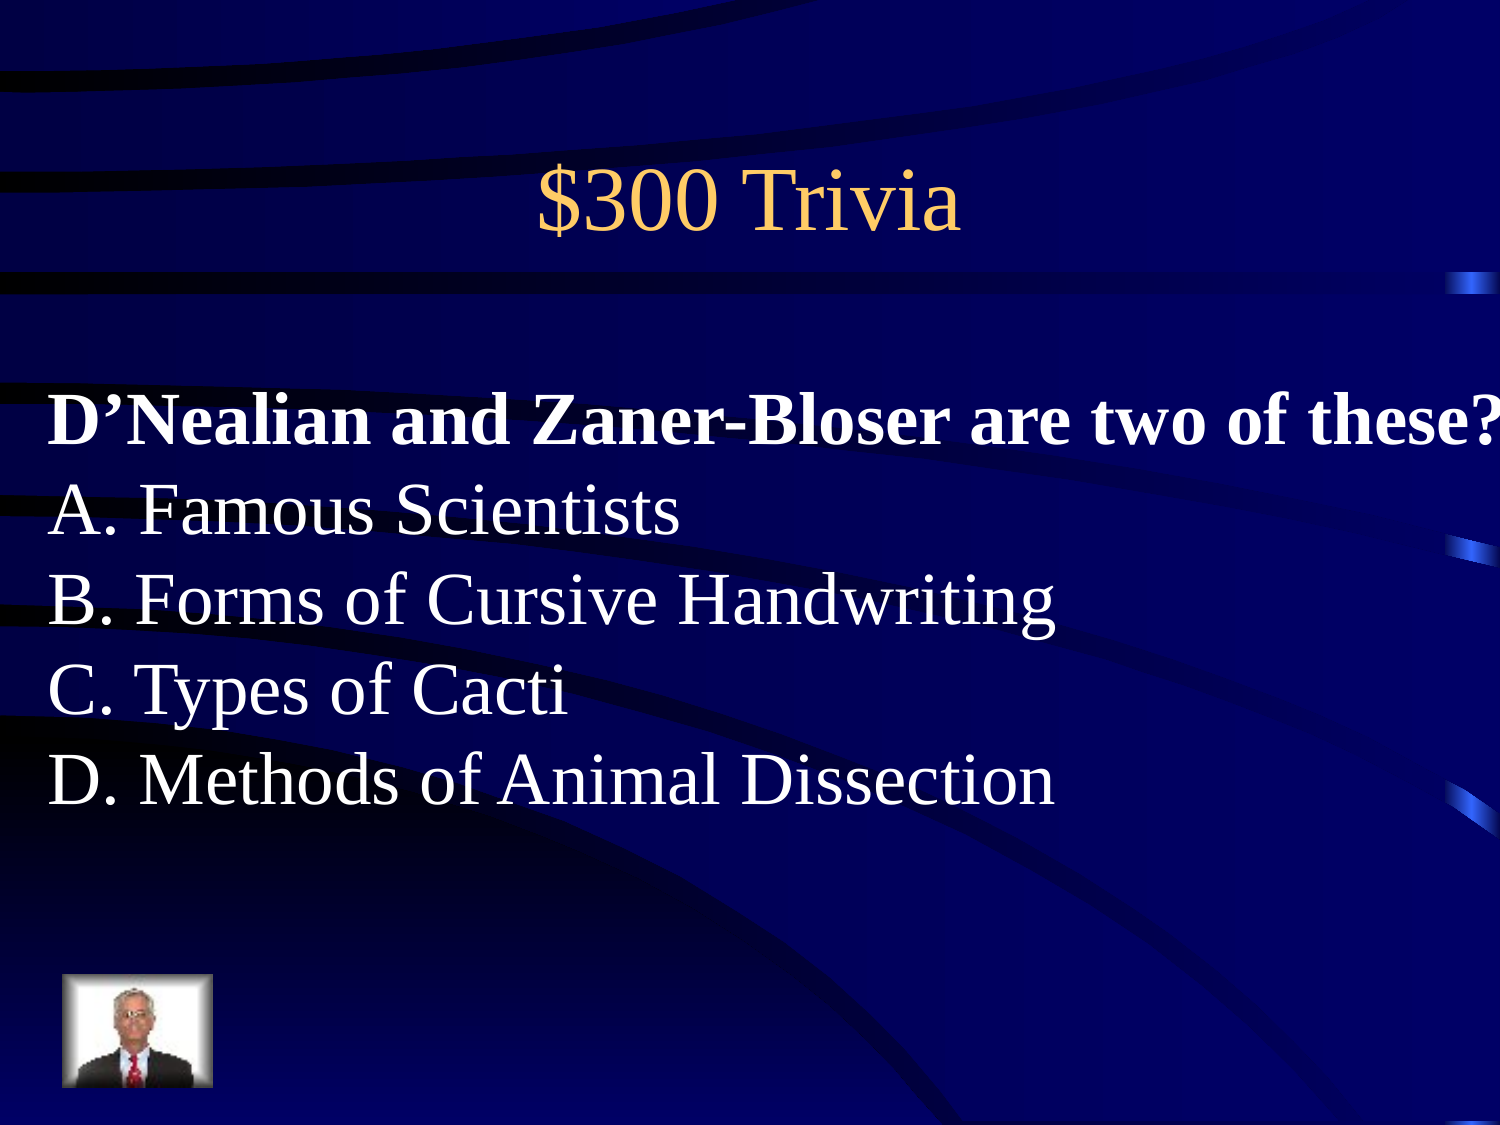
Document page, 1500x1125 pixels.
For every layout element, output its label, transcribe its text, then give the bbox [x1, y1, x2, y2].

title $300 Trivia [112, 99, 1388, 288]
text_box D’Nealian and Zaner-Bloser are two of these? A. Famous Scientists B. Forms of Cursive Handwriting C. Types of Cacti D. Methods of Animal Dissection [32, 362, 1500, 828]
picture [62, 974, 213, 1088]
